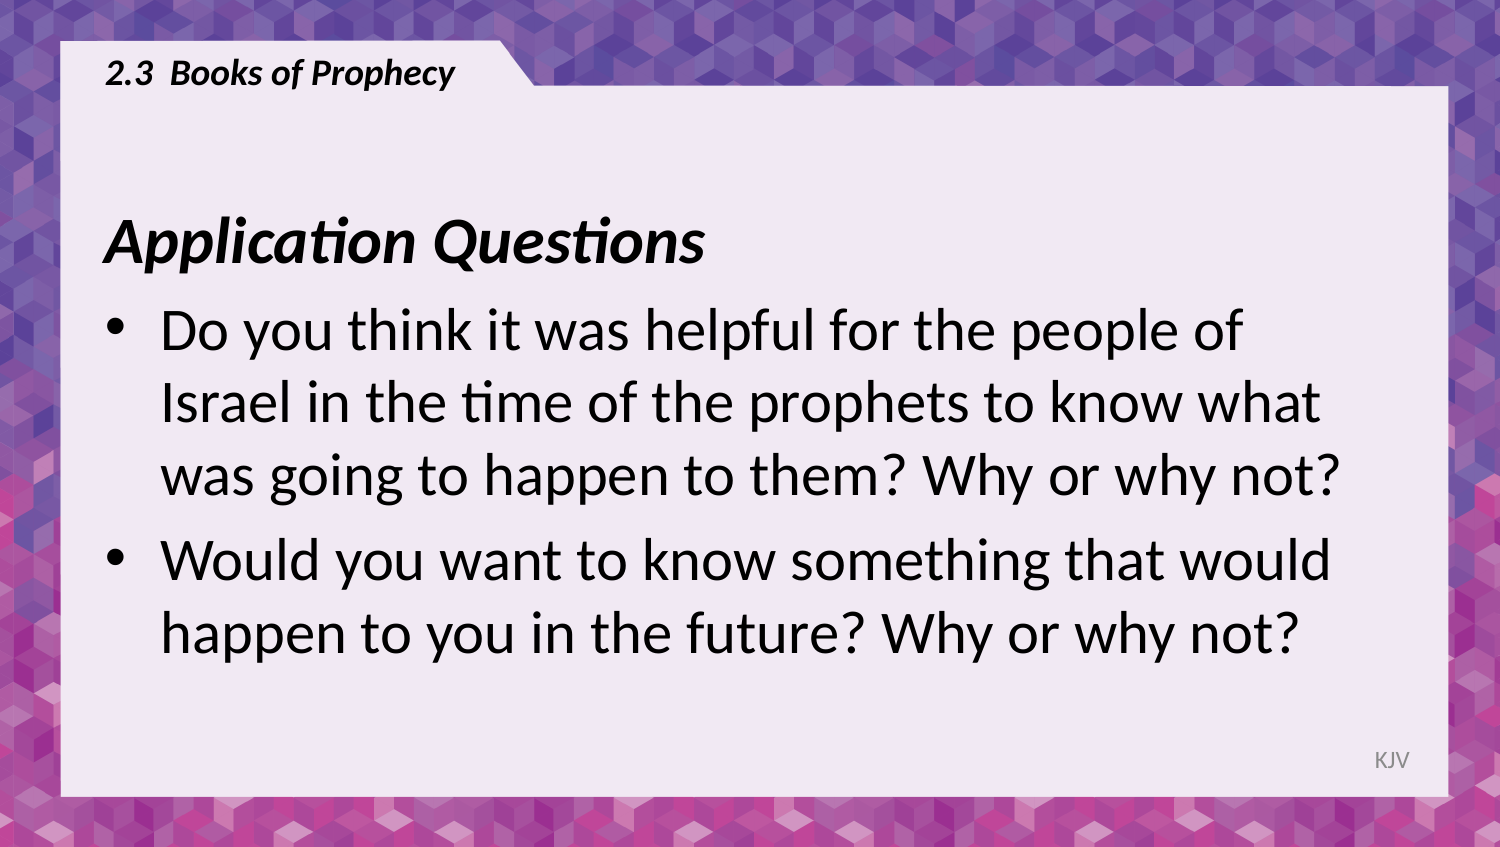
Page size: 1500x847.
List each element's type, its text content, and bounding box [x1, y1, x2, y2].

title 2.3 Books of Prophecy [89, 33, 1420, 108]
footer KJV [950, 736, 1425, 782]
list Application Questions Do you think it was helpful for the people of Israel in the time of the prophets to know what was going to happen to them? Why or why not? Would you want to know something that would happen to you in the future? Why or why not? [89, 141, 1403, 722]
picture [0, 0, 1500, 847]
